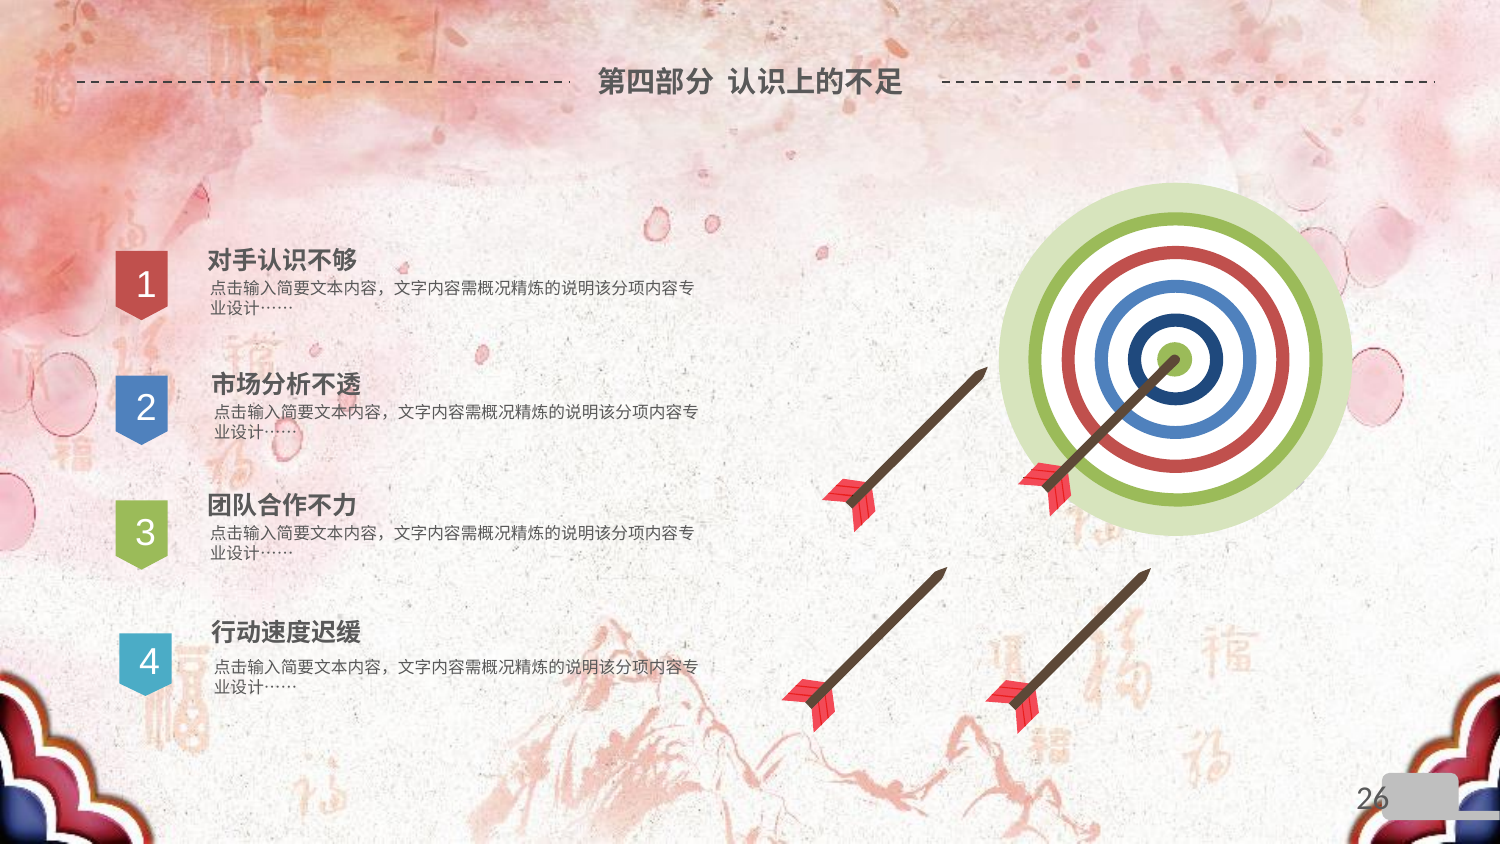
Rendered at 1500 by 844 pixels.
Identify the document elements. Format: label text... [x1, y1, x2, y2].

text_box [1095, 279, 1257, 439]
text_box [998, 182, 1353, 536]
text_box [115, 624, 176, 697]
text_box 点击输入简要文本内容，文字内容需概况精炼的说明该分项内容专业设计…… [195, 515, 724, 591]
text_box [1061, 245, 1290, 473]
text_box 团队合作不力 [207, 489, 359, 515]
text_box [984, 567, 1152, 735]
text_box 行动速度迟缓 [211, 616, 363, 647]
text_box [1128, 313, 1224, 405]
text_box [821, 366, 989, 533]
text_box 点击输入简要文本内容，文字内容需概况精炼的说明该分项内容专业设计…… [199, 394, 728, 469]
picture [1376, 797, 1381, 807]
text_box 点击输入简要文本内容，文字内容需概况精炼的说明该分项内容专业设计…… [199, 649, 728, 717]
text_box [112, 248, 173, 321]
title 第四部分 认识上的不足 [18, 52, 1483, 110]
text_box [1028, 212, 1323, 507]
text_box 市场分析不透 [211, 368, 363, 394]
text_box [111, 495, 172, 570]
text_box [1042, 226, 1309, 493]
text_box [112, 370, 173, 446]
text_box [1017, 354, 1181, 517]
text_box 对手认识不够 [207, 244, 359, 270]
text_box 点击输入简要文本内容，文字内容需概况精炼的说明该分项内容专业设计…… [195, 270, 724, 346]
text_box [781, 566, 948, 733]
picture [0, 0, 1500, 844]
text_box [1159, 342, 1193, 374]
